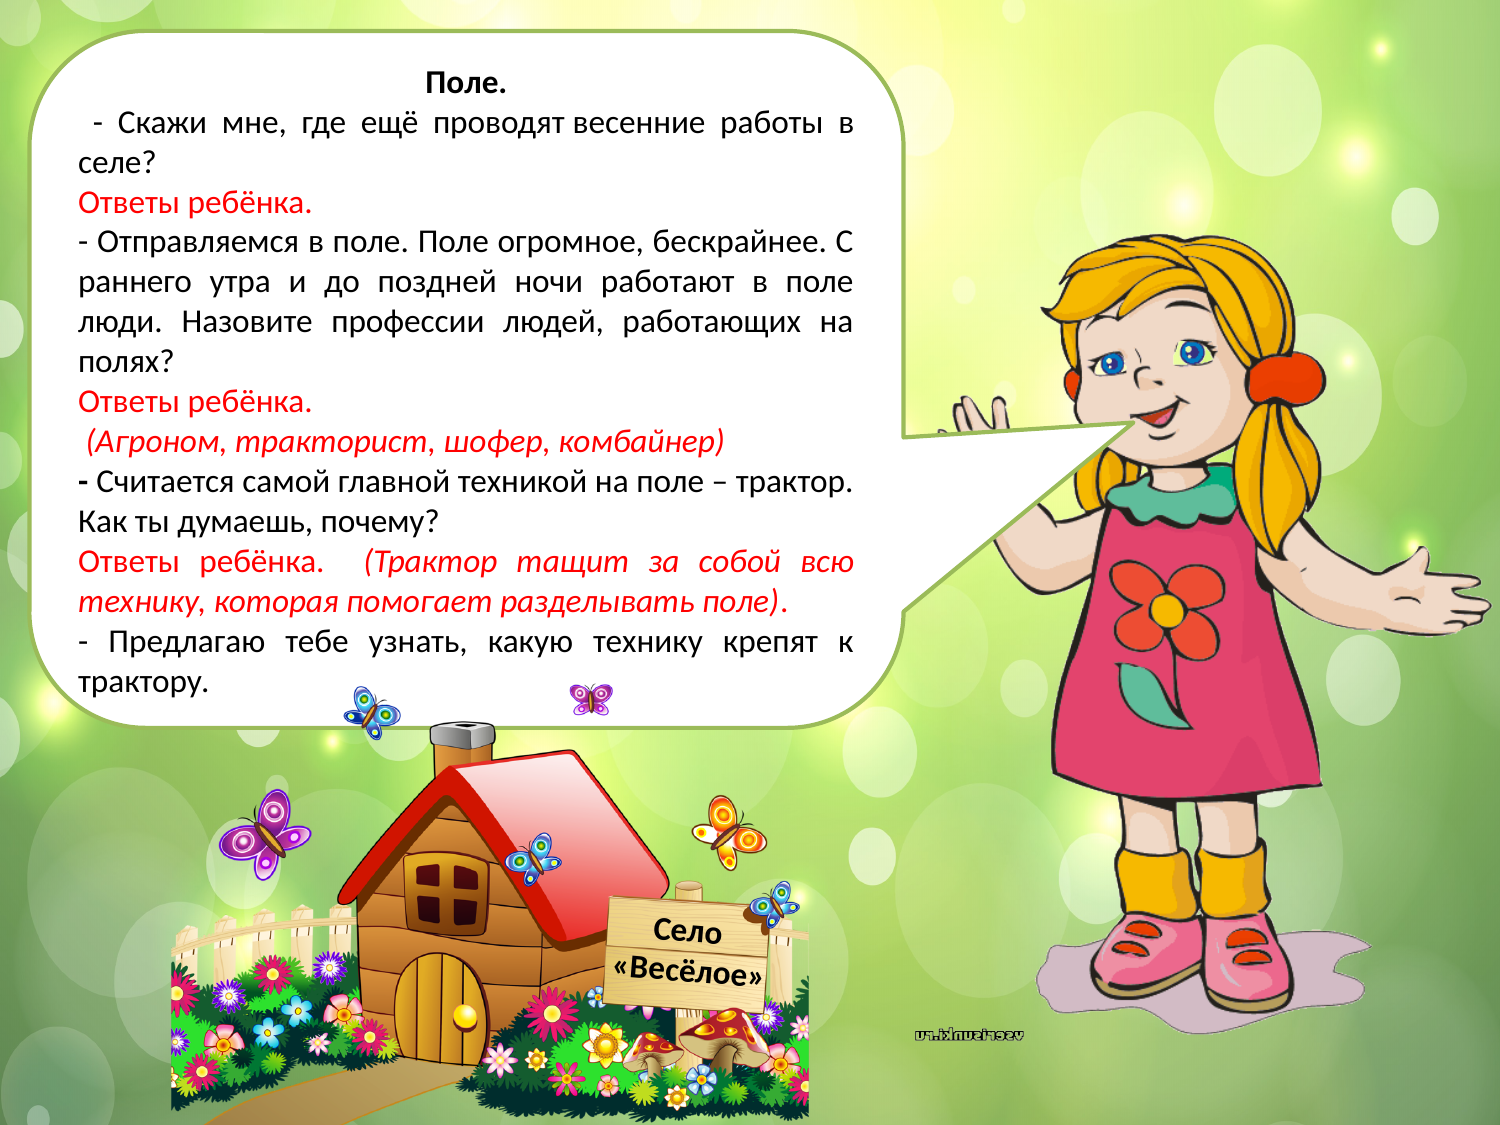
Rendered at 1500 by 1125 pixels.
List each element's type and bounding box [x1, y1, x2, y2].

picture [0, 0, 1500, 1125]
text_box [170, 683, 810, 1125]
